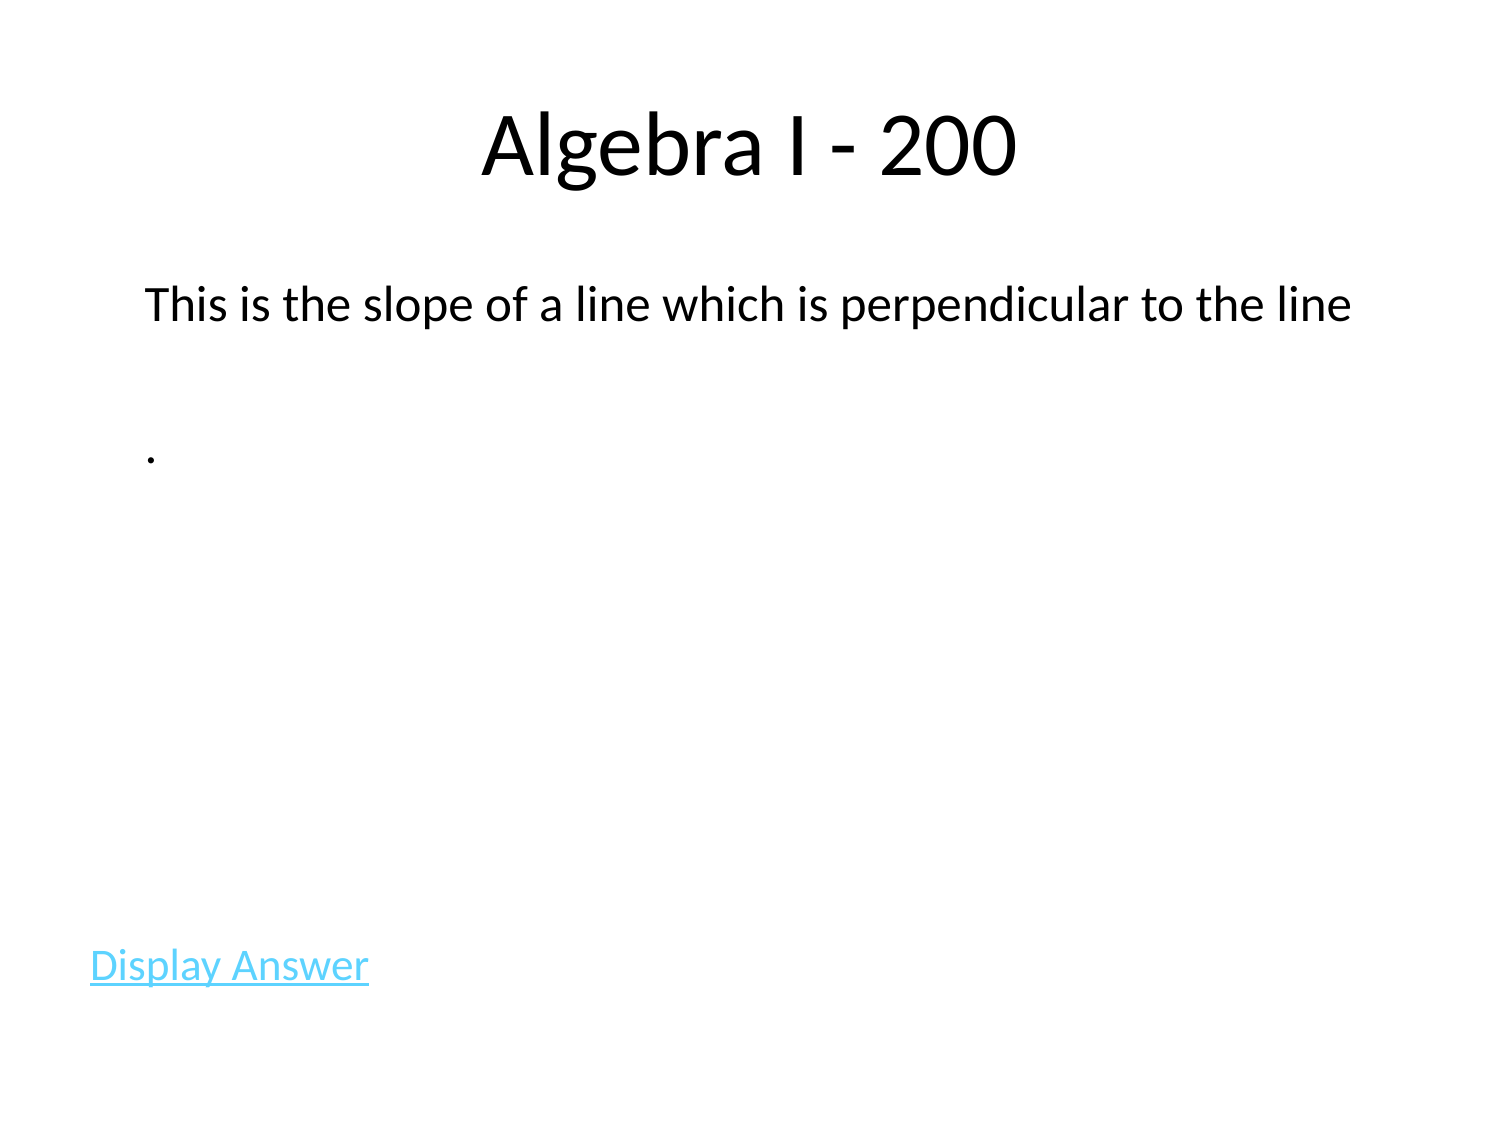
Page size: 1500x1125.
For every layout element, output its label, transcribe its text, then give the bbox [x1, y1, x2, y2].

title Algebra I - 200 [75, 45, 1425, 233]
